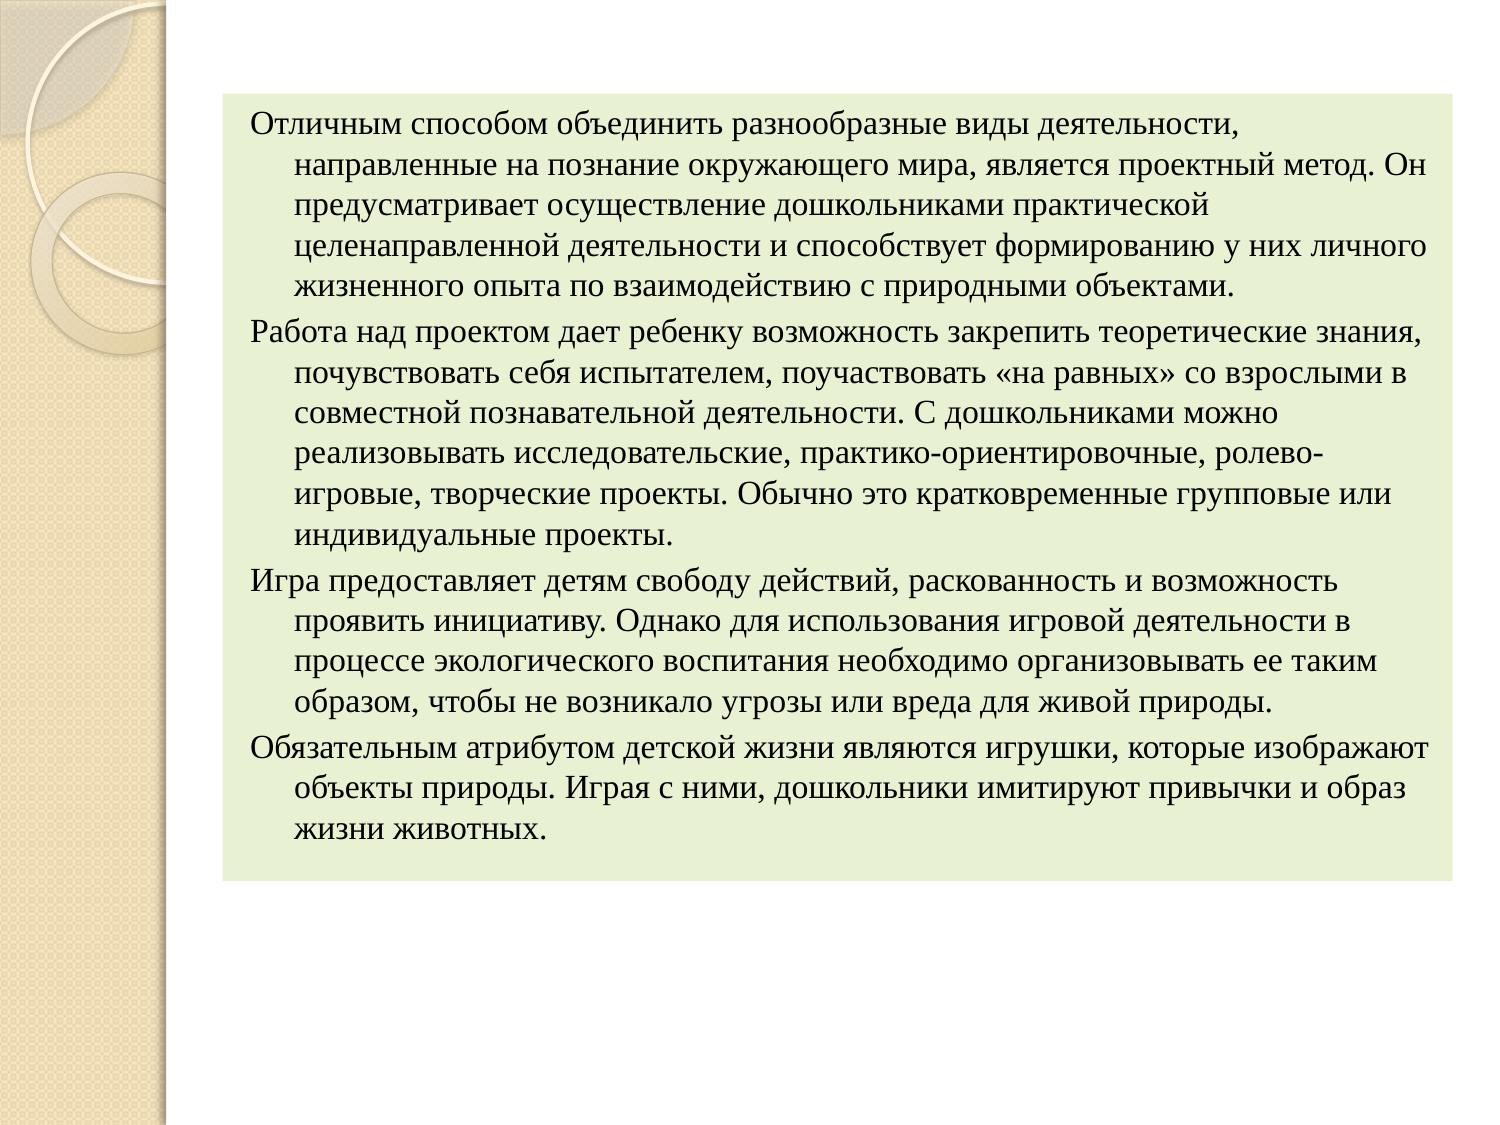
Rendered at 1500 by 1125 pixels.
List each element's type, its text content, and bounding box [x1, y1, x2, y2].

list Отличным способом объединить разнообразные виды деятельности, направленные на познание окружающего мира, является проектный метод. Он предусматривает осуществление дошкольниками практической целенаправленной деятельности и способствует формированию у них личного жизненного опыта по взаимодействию с природными объектами. Работа над проектом дает ребенку возможность закрепить теоретические знания, почувствовать себя испытателем, поучаствовать «на равных» со взрослыми в совместной познавательной деятельности. С дошкольниками можно реализовывать исследовательские, практико-ориентировочные, ролево-игровые, творческие проекты. Обычно это кратковременные групповые или индивидуальные проекты. Игра предоставляет детям свободу действий, раскованность и возможность проявить инициативу. Однако для использования игровой деятельности в процессе экологического воспитания необходимо организовывать ее таким образом, чтобы не возникало угрозы или вреда для живой природы. Обязательным атрибутом детской жизни являются игрушки, которые изображают объекты природы. Играя с ними, дошкольники имитируют привычки и образ жизни животных. [222, 93, 1453, 882]
